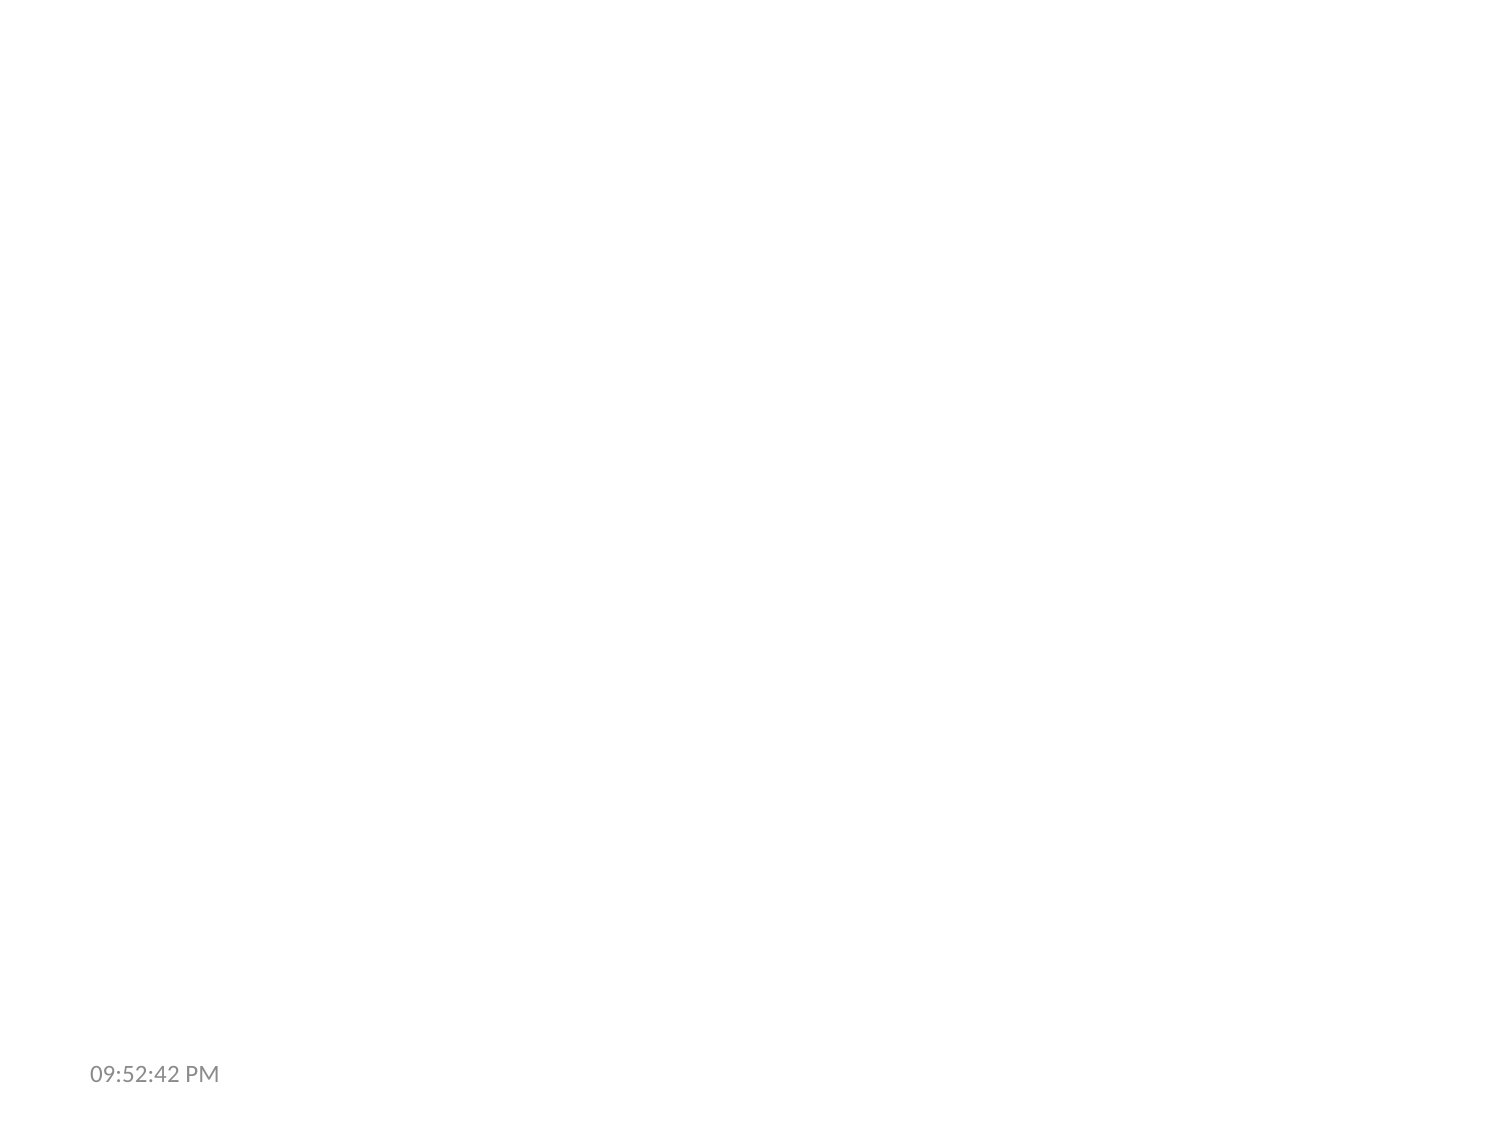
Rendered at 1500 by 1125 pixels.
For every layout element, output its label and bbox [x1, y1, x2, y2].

slide_number [75, 1042, 425, 1103]
